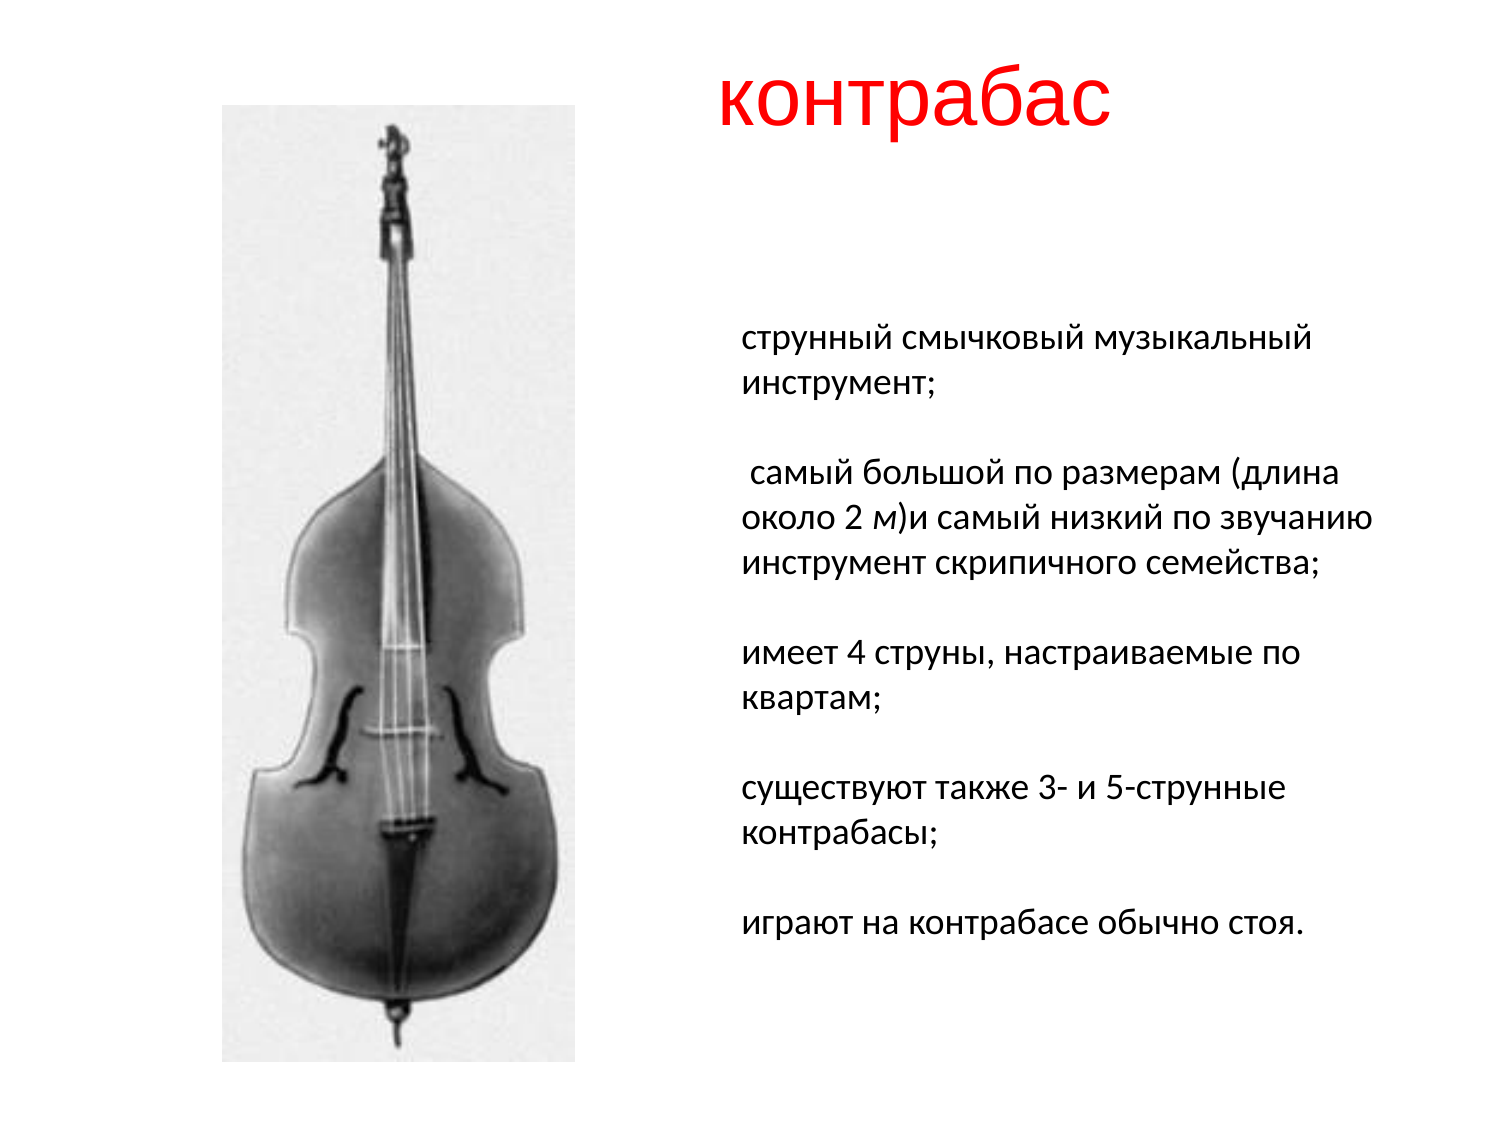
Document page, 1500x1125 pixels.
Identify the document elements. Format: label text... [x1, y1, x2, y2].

text_box струнный смычковый музыкальный инструмент; самый большой по размерам (длина около 2 м)и самый низкий по звучанию инструмент скрипичного семейства; имеет 4 струны, настраиваемые по квартам; существуют также 3- и 5-струнные контрабасы; играют на контрабасе обычно стоя. [726, 304, 1430, 950]
picture [222, 105, 575, 1063]
text_box контрабас [703, 35, 1407, 150]
